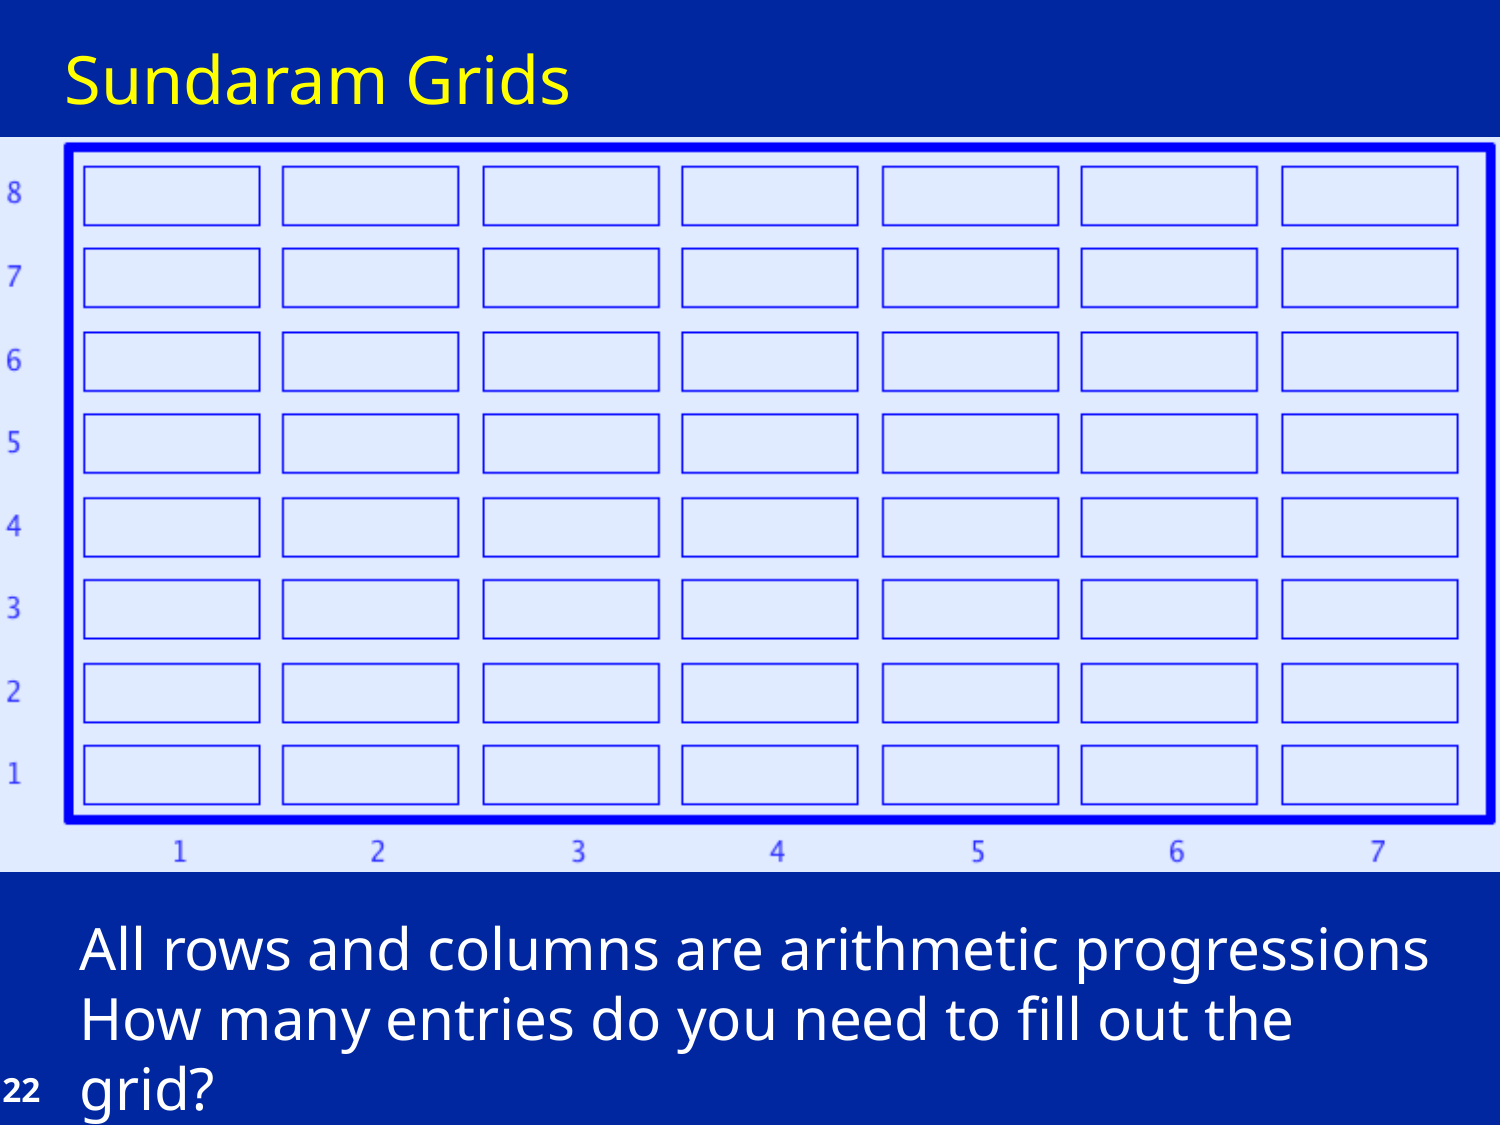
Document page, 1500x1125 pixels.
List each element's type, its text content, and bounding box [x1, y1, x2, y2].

title Sundaram Grids [49, 24, 1326, 126]
text_box All rows and columns are arithmetic progressions How many entries do you need to fill out the grid? [64, 905, 1447, 1125]
picture [0, 136, 1500, 872]
